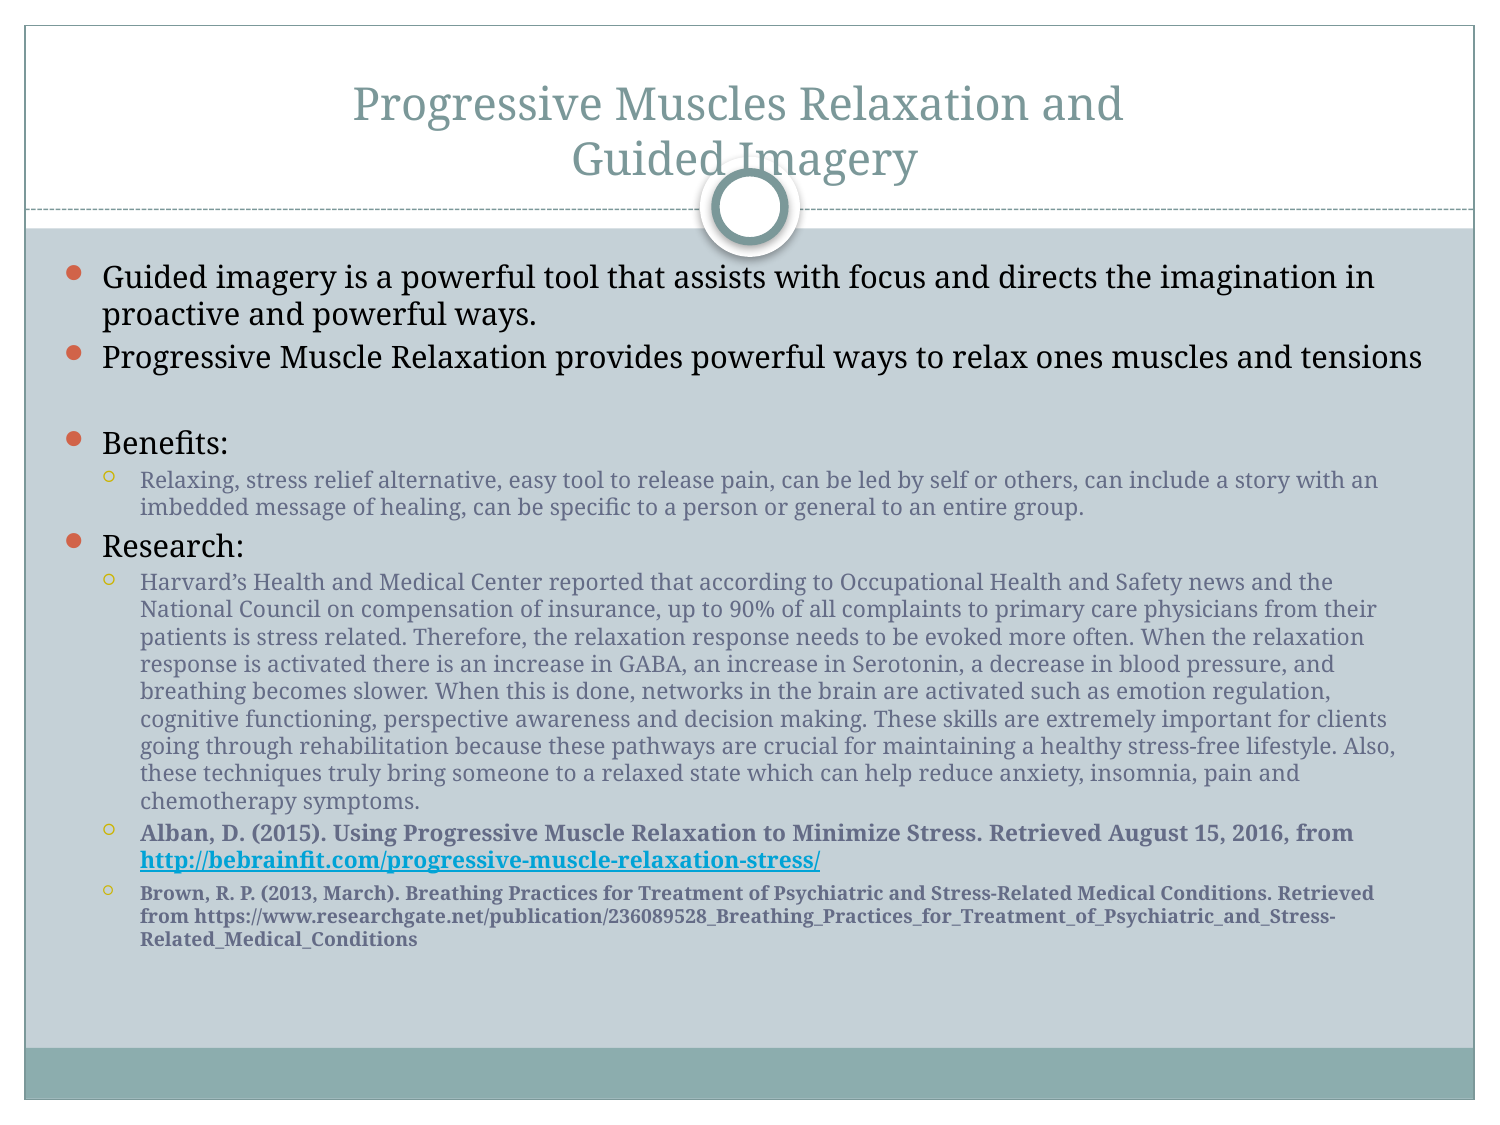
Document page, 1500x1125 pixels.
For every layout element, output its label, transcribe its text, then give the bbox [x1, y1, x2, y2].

list Guided imagery is a powerful tool that assists with focus and directs the imagination in proactive and powerful ways. Progressive Muscle Relaxation provides powerful ways to relax ones muscles and tensions Benefits: Relaxing, stress relief alternative, easy tool to release pain, can be led by self or others, can include a story with an imbedded message of healing, can be specific to a person or general to an entire group. Research: Harvard’s Health and Medical Center reported that according to Occupational Health and Safety news and the National Council on compensation of insurance, up to 90% of all complaints to primary care physicians from their patients is stress related. Therefore, the relaxation response needs to be evoked more often. When the relaxation response is activated there is an increase in GABA, an increase in Serotonin, a decrease in blood pressure, and breathing becomes slower. When this is done, networks in the brain are activated such as emotion regulation, cognitive functioning, perspective awareness and decision making. These skills are extremely important for clients going through rehabilitation because these pathways are crucial for maintaining a healthy stress-free lifestyle. Also, these techniques truly bring someone to a relaxed state which can help reduce anxiety, insomnia, pain and chemotherapy symptoms. Alban, D. (2015). Using Progressive Muscle Relaxation to Minimize Stress. Retrieved August 15, 2016, from http://bebrainfit.com/progressive-muscle-relaxation-stress/ Brown, R. P. (2013, March). Breathing Practices for Treatment of Psychiatric and Stress-Related Medical Conditions. Retrieved from https://www.researchgate.net/publication/236089528_Breathing_Practices_for_Treatment_of_Psychiatric_and_Stress-Related_Medical_Conditions [49, 250, 1445, 1001]
title Progressive Muscles Relaxation and Guided Imagery [44, 67, 1445, 192]
